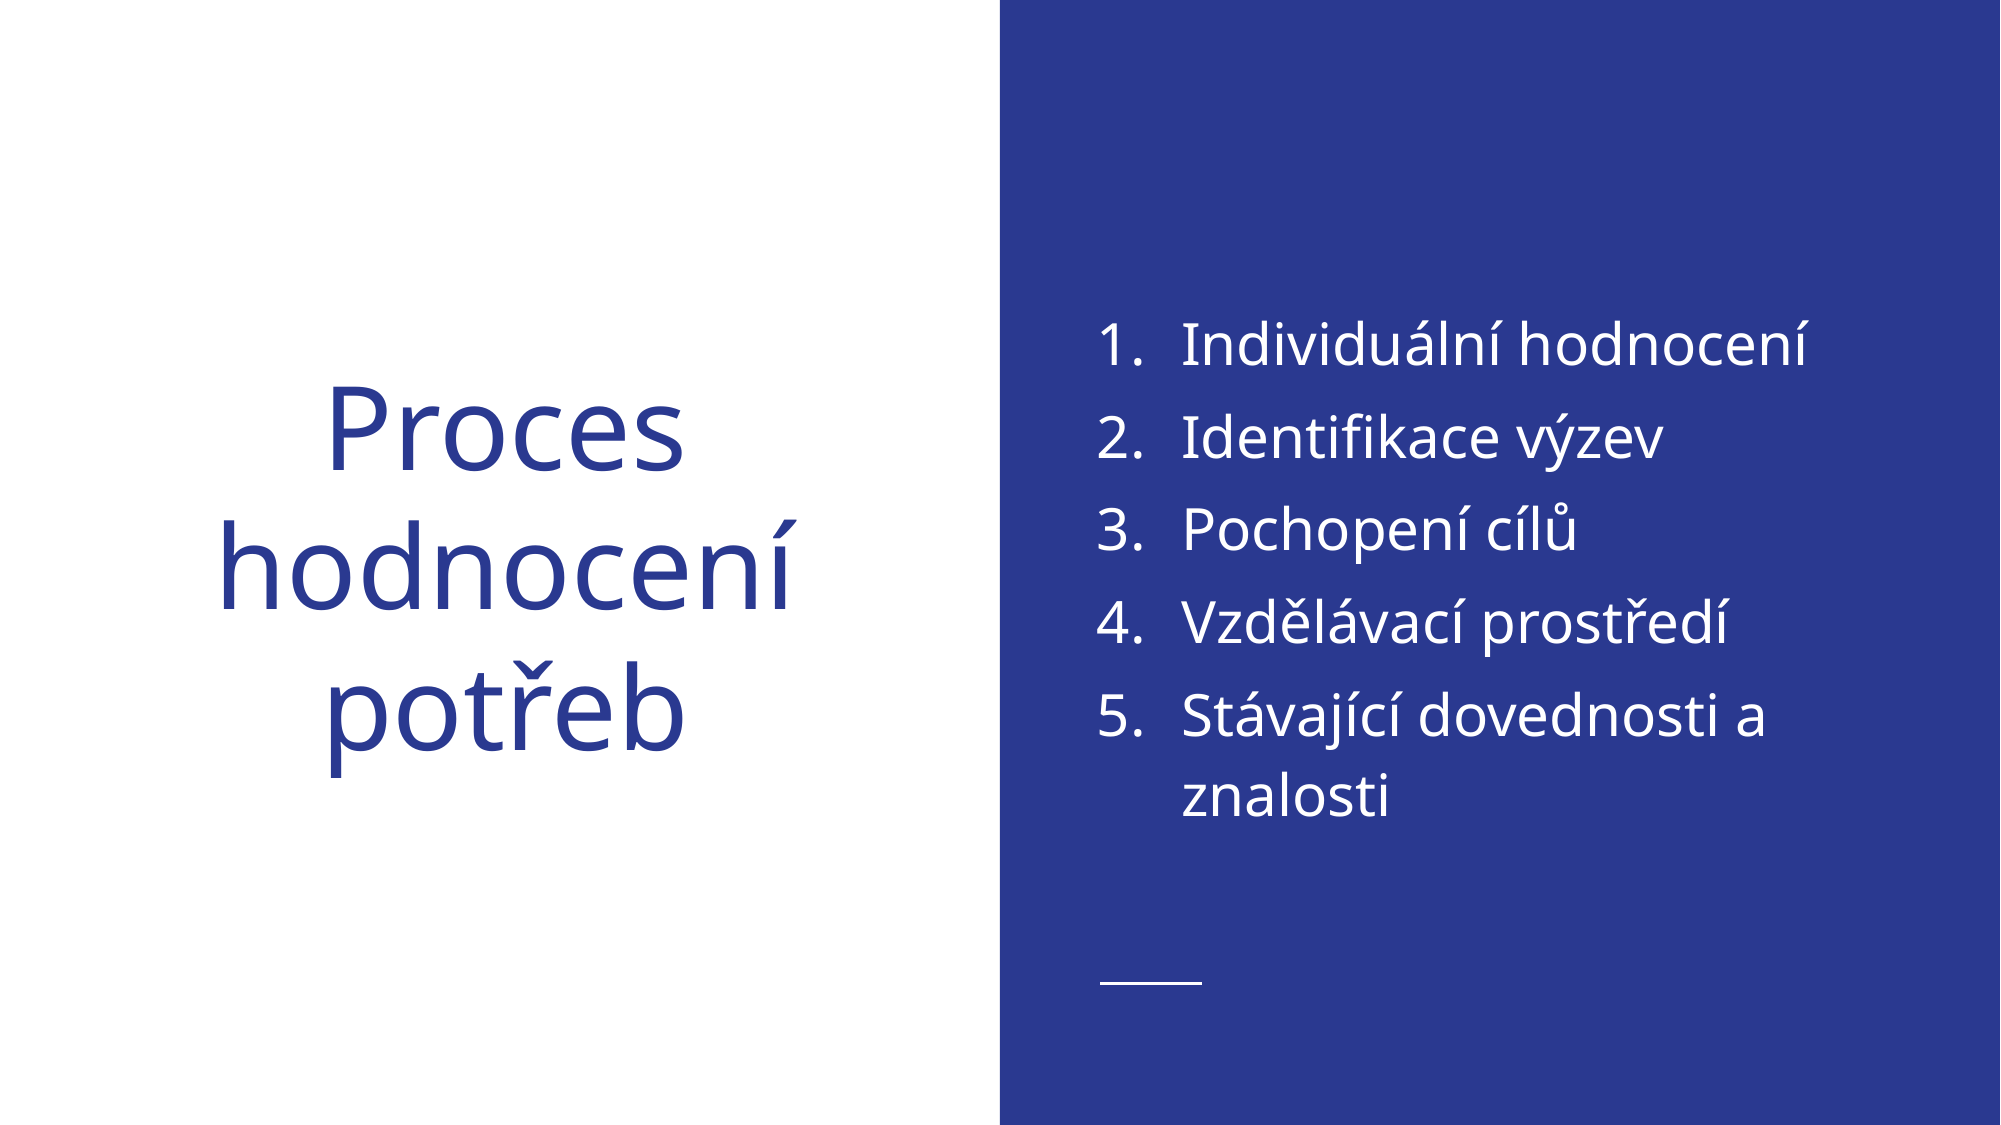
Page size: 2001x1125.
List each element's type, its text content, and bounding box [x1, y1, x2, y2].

title Proces hodnocení potřeb [62, 344, 948, 781]
list Individuální hodnocení Identifikace výzev Pochopení cílů Vzdělávací prostředí Stávající dovednosti a znalosti [1081, 158, 1922, 967]
